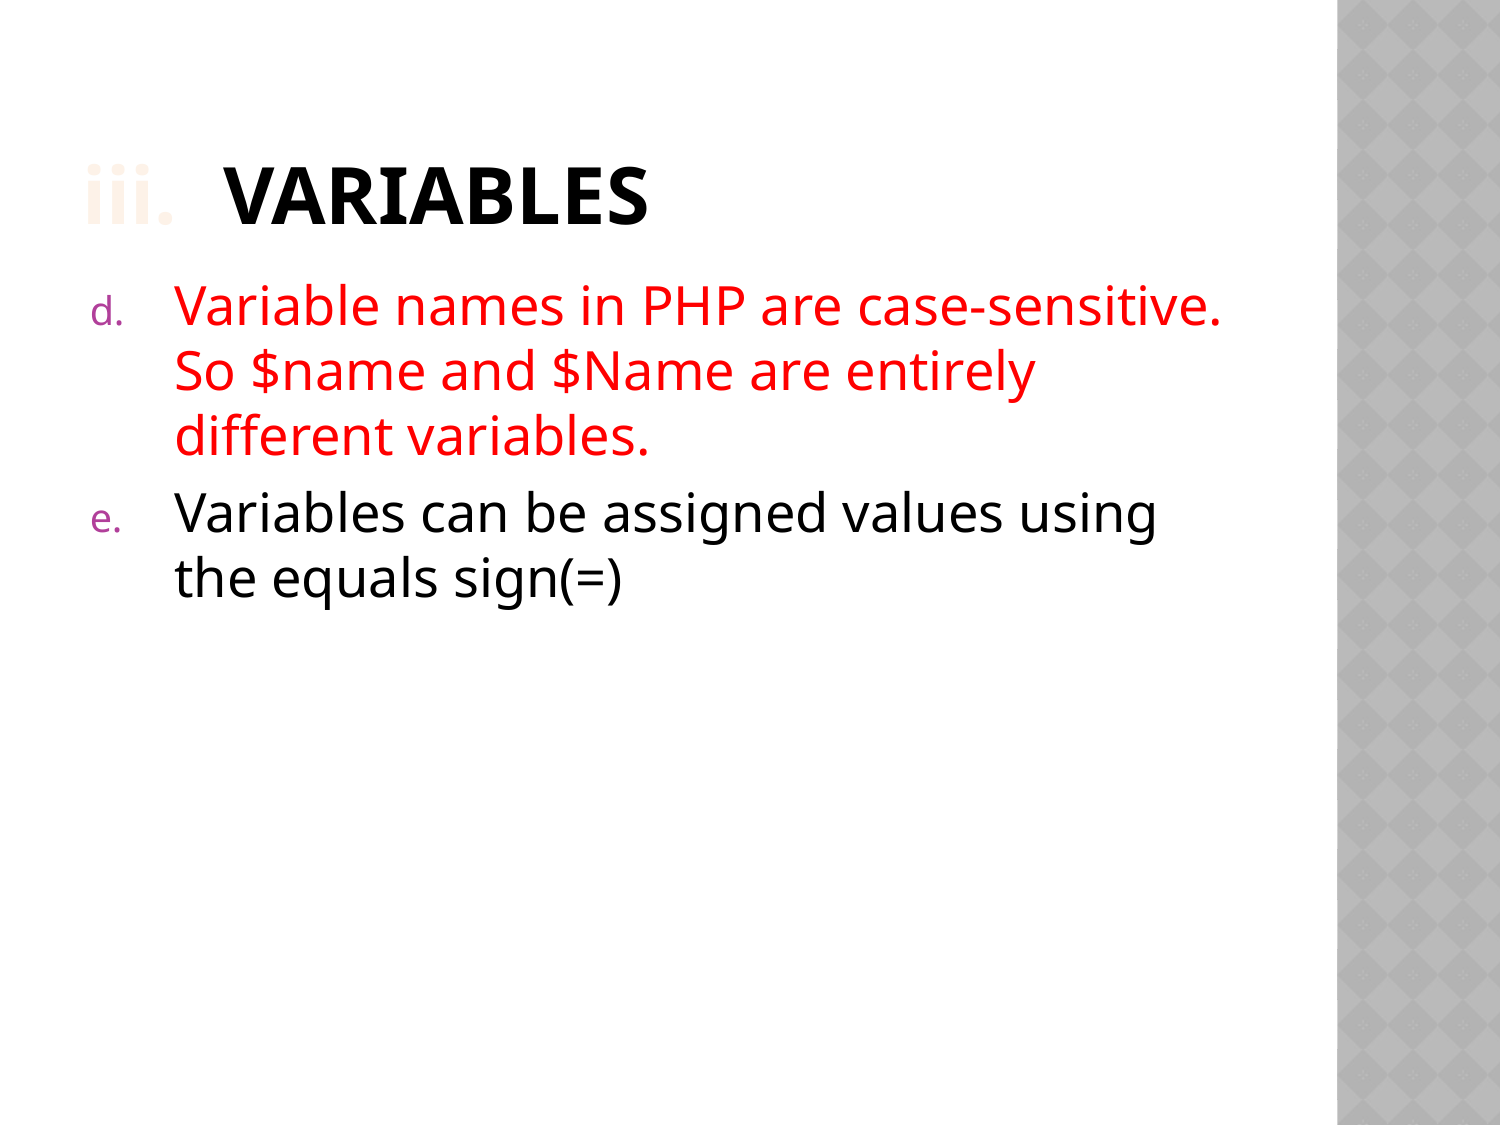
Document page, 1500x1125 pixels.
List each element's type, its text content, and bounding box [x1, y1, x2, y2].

list Variable names in PHP are case-sensitive. So $name and $Name are entirely different variables. Variables can be assigned values using the equals sign(=) [75, 264, 1263, 1059]
title Variables [75, 52, 1263, 240]
